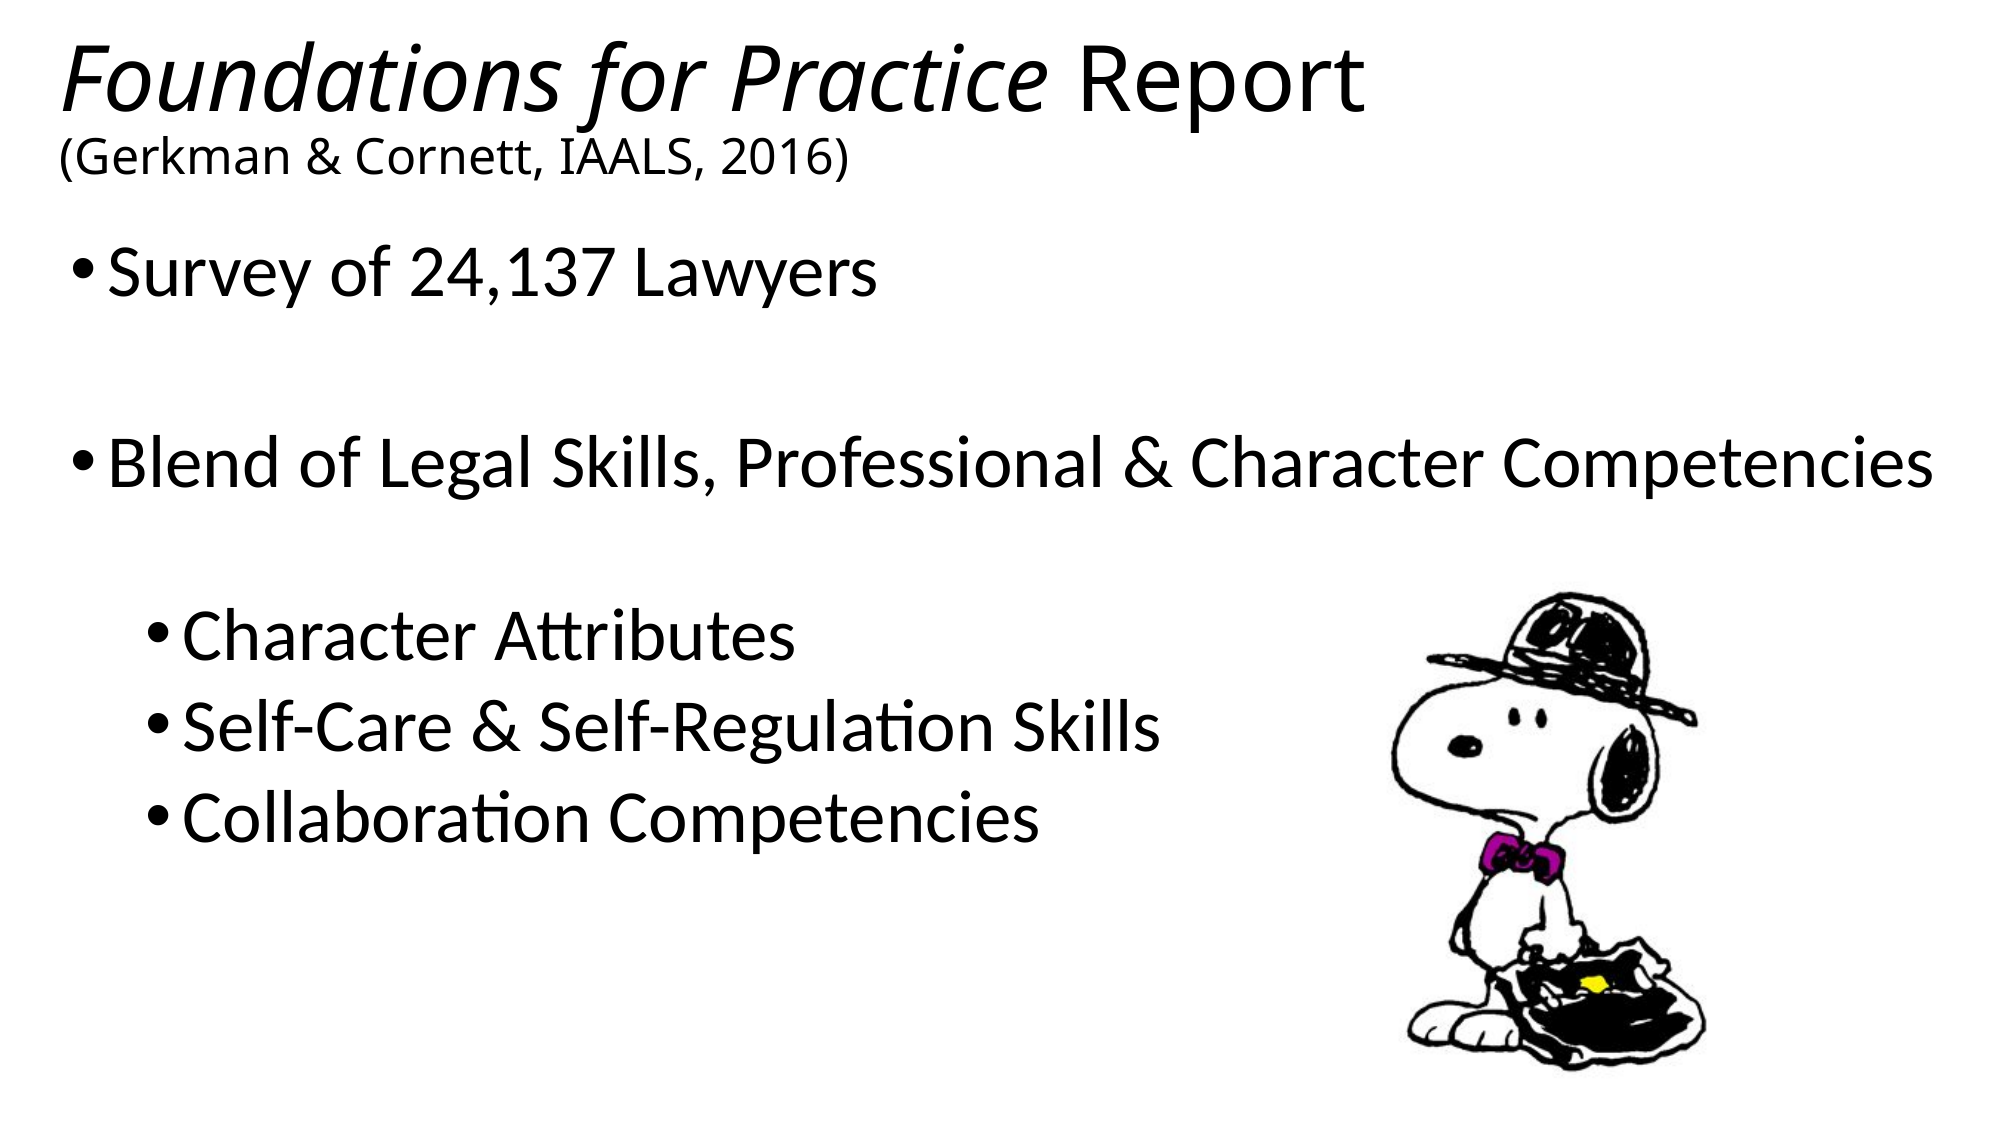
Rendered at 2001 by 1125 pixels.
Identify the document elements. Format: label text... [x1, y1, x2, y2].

title Foundations for Practice Report (Gerkman & Cornett, IAALS, 2016) [44, 0, 1770, 218]
list Survey of 24,137 Lawyers Blend of Legal Skills, Professional & Character Competencies Character Attributes Self-Care & Self-Regulation Skills Collaboration Competencies [55, 223, 2000, 1107]
picture [1356, 570, 1742, 1088]
